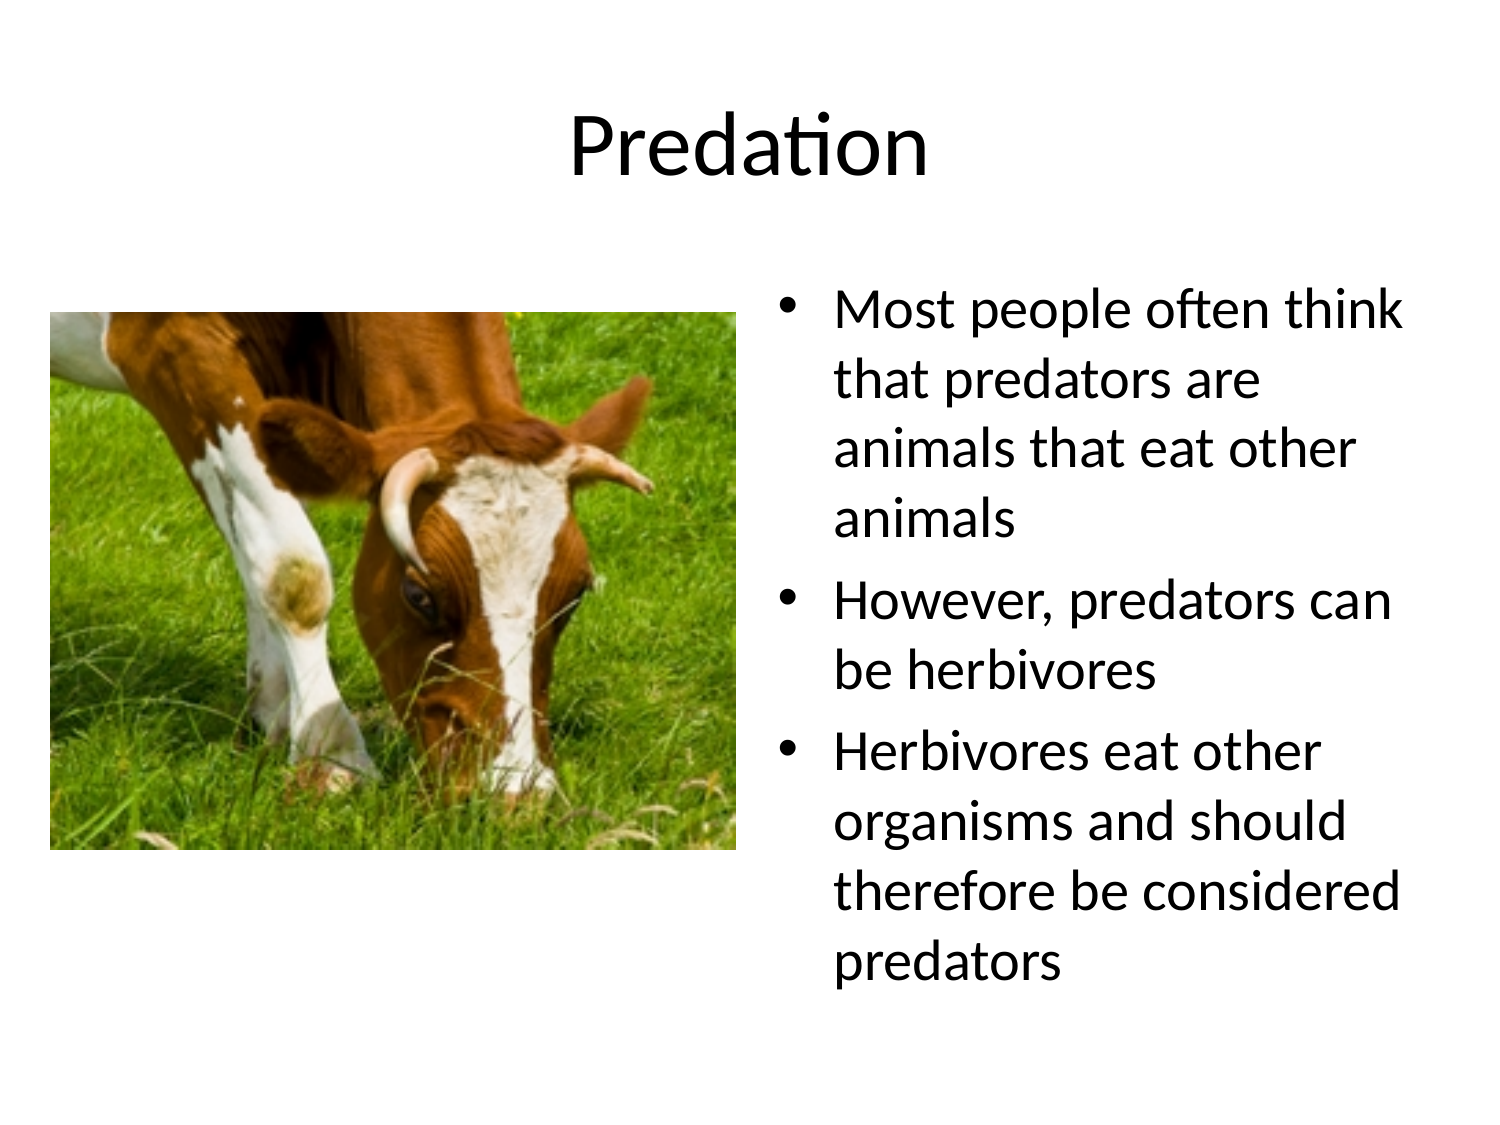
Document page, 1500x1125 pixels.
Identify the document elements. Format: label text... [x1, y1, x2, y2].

list Most people often think that predators are animals that eat other animals However, predators can be herbivores Herbivores eat other organisms and should therefore be considered predators [762, 262, 1425, 1005]
title Predation [75, 45, 1425, 233]
picture [49, 312, 736, 851]
